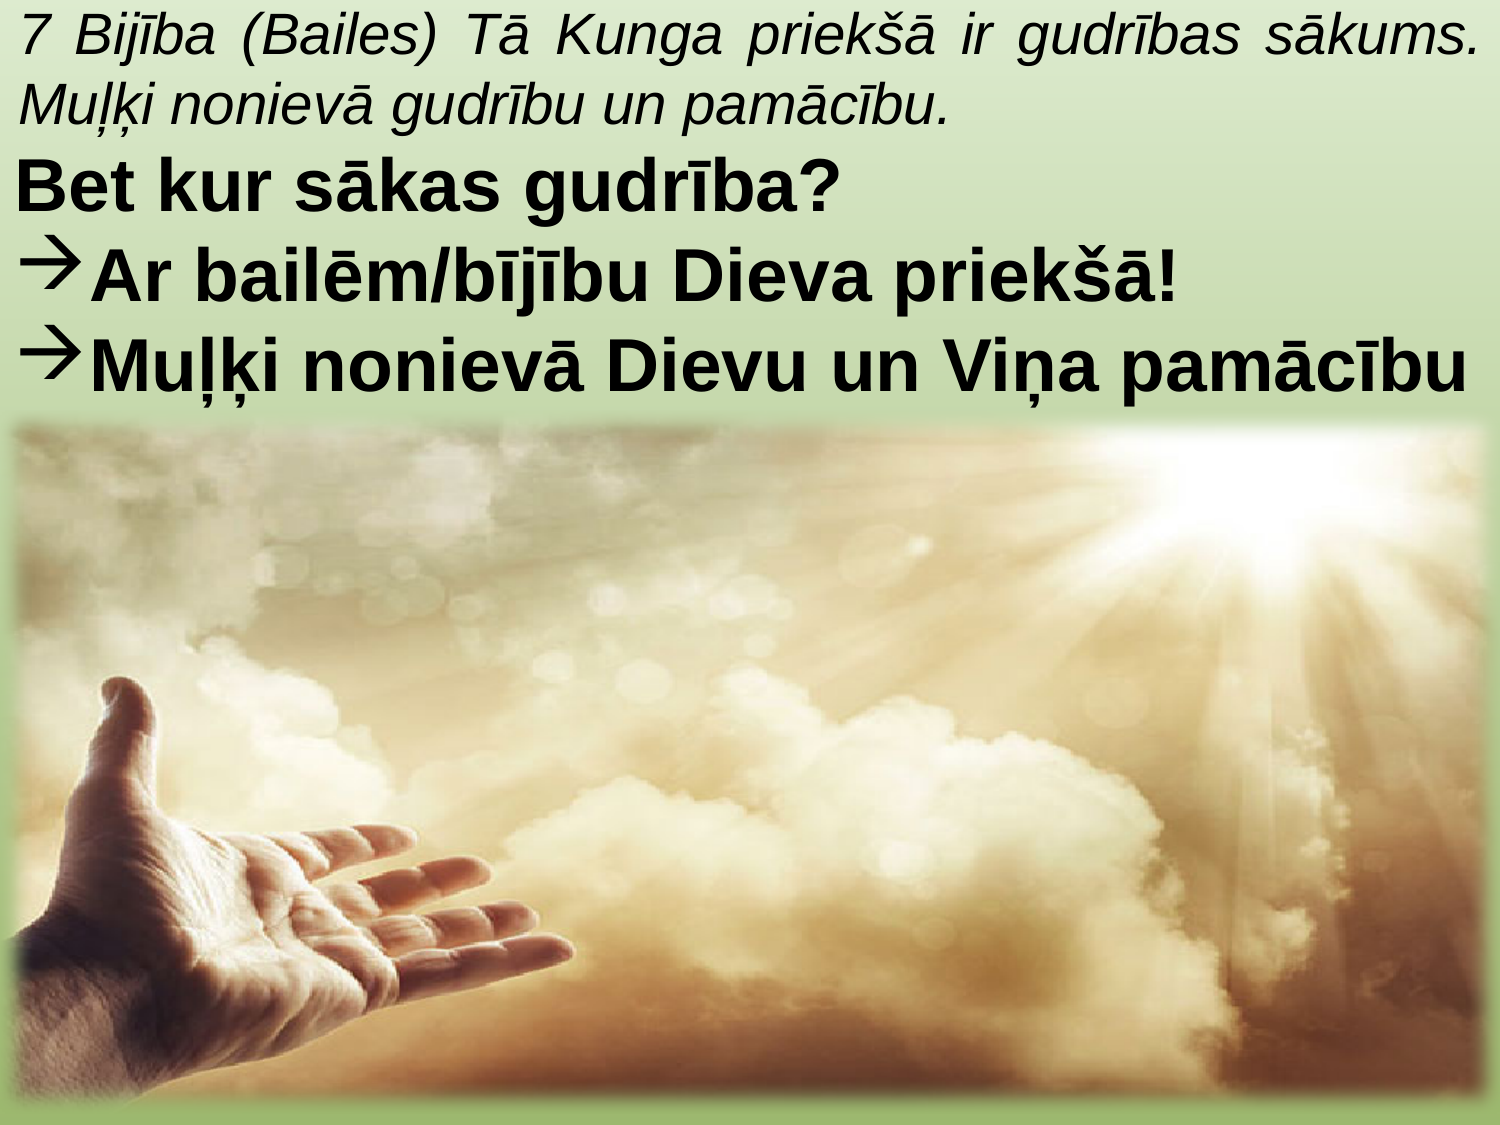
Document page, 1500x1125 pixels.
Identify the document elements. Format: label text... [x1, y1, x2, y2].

text_box Bet kur sākas gudrība? Ar bailēm/bījību Dieva priekšā! Muļķi nonievā Dievu un Viņa pamācību [0, 128, 1500, 409]
picture [0, 409, 1500, 1114]
list 7 Bijība (Bailes) Tā Kunga priekšā ir gudrības sākums. Muļķi nonievā gudrību un pamācību. [0, 0, 1500, 128]
